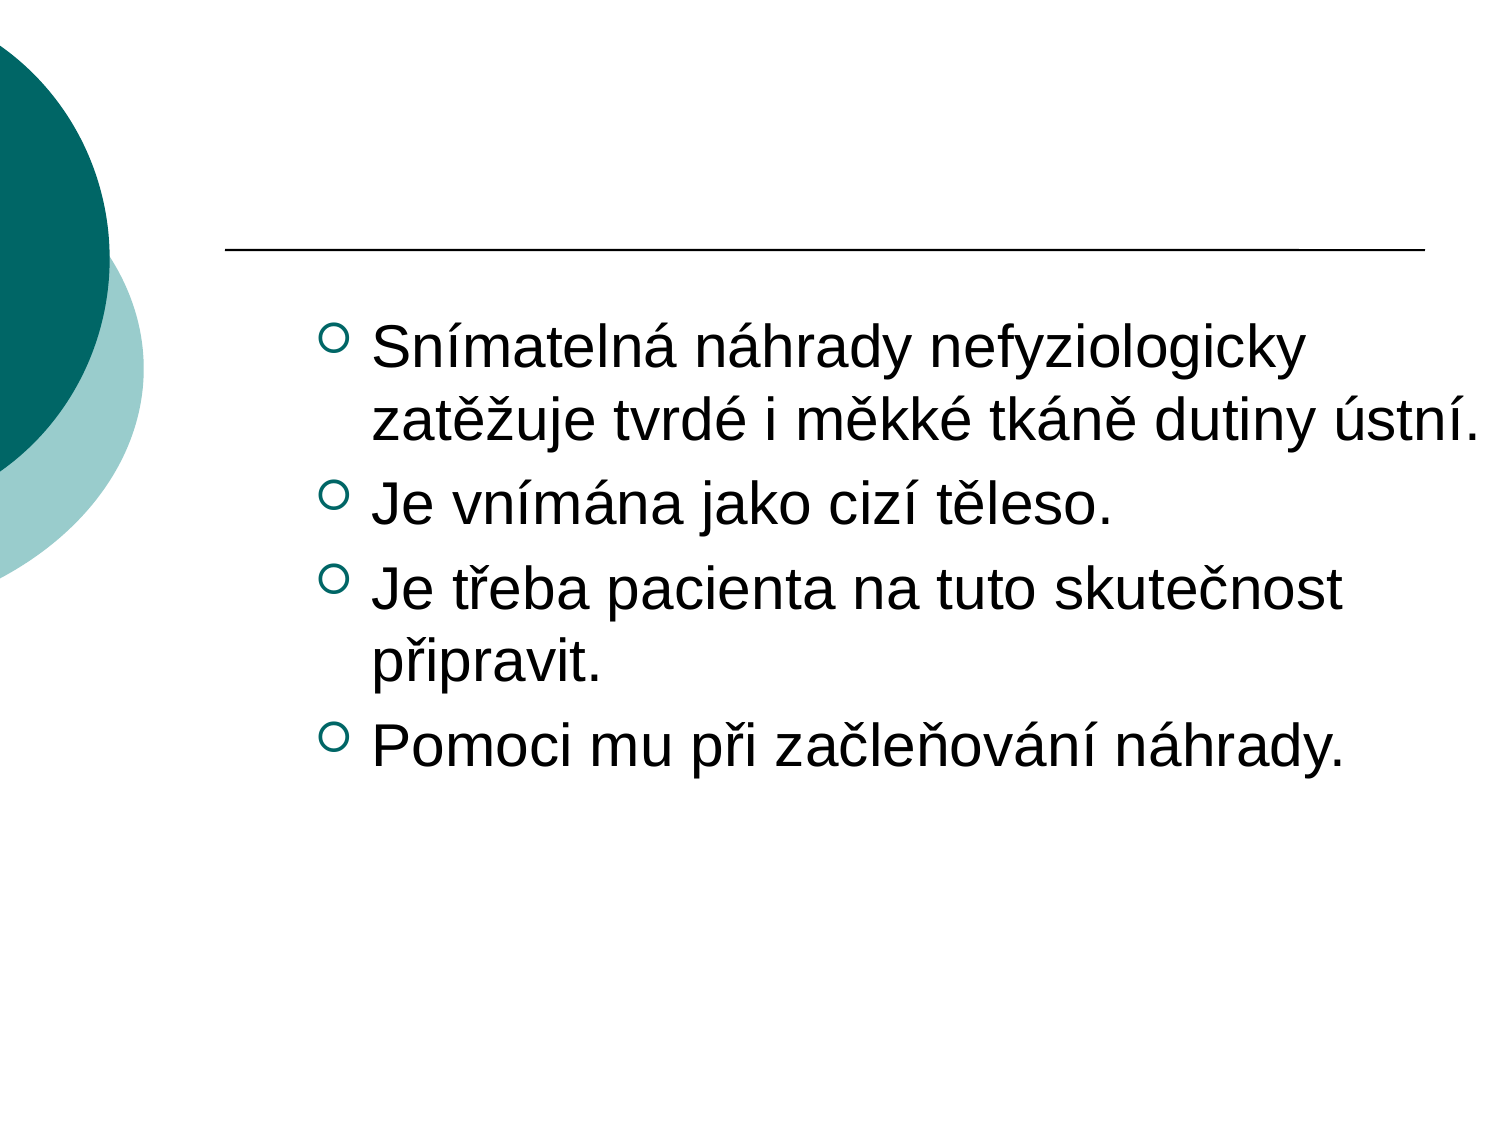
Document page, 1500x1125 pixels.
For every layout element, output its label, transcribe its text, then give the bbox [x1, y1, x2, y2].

list Snímatelná náhrady nefyziologicky zatěžuje tvrdé i měkké tkáně dutiny ústní. Je vnímána jako cizí těleso. Je třeba pacienta na tuto skutečnost připravit. Pomoci mu při začleňování náhrady. [299, 299, 1500, 975]
